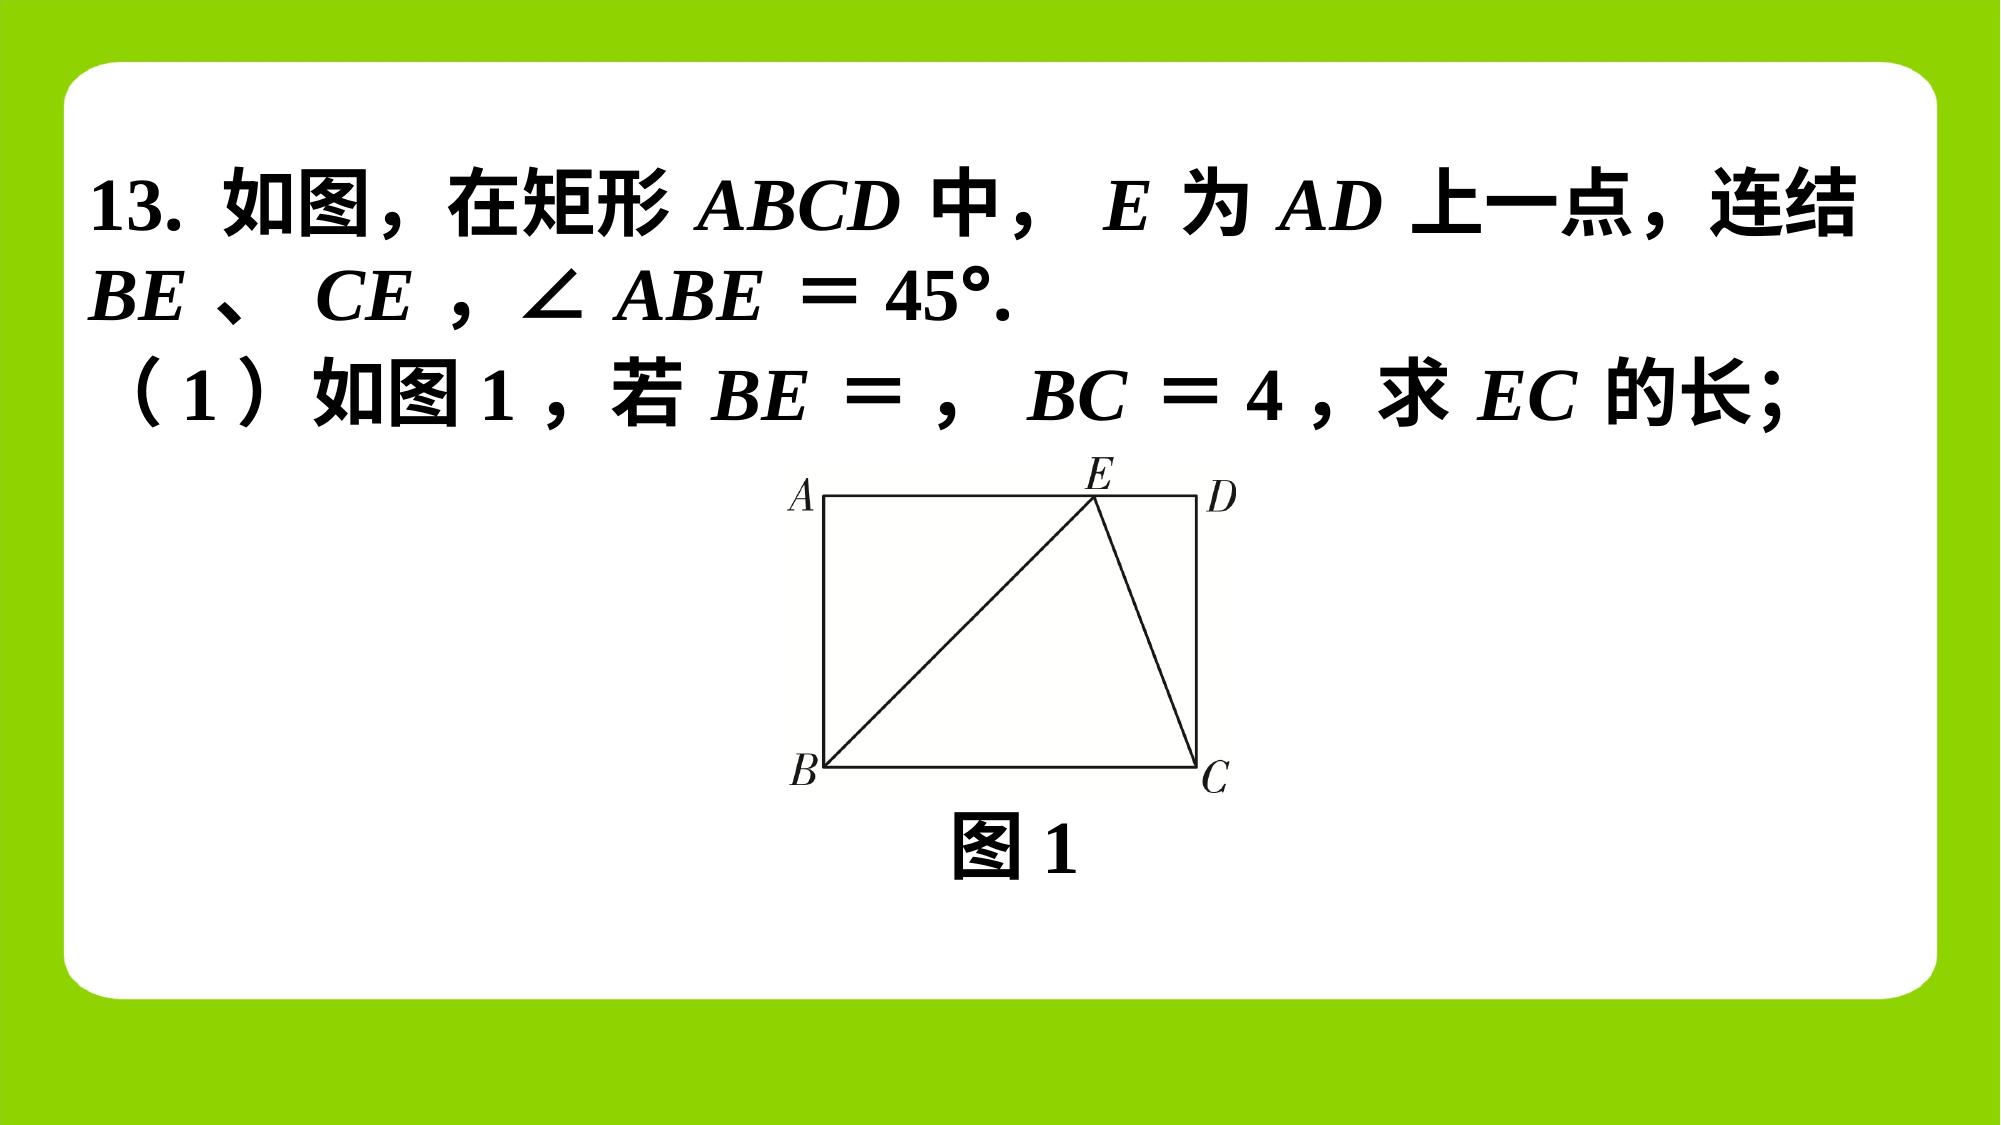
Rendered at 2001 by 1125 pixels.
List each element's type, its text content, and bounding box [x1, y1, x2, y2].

text_box 13. 如图，在矩形ABCD中，E为AD上一点，连结 BE、CE，∠ABE＝45°. [88, 155, 1974, 338]
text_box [787, 457, 1236, 890]
picture [0, 0, 2001, 1125]
